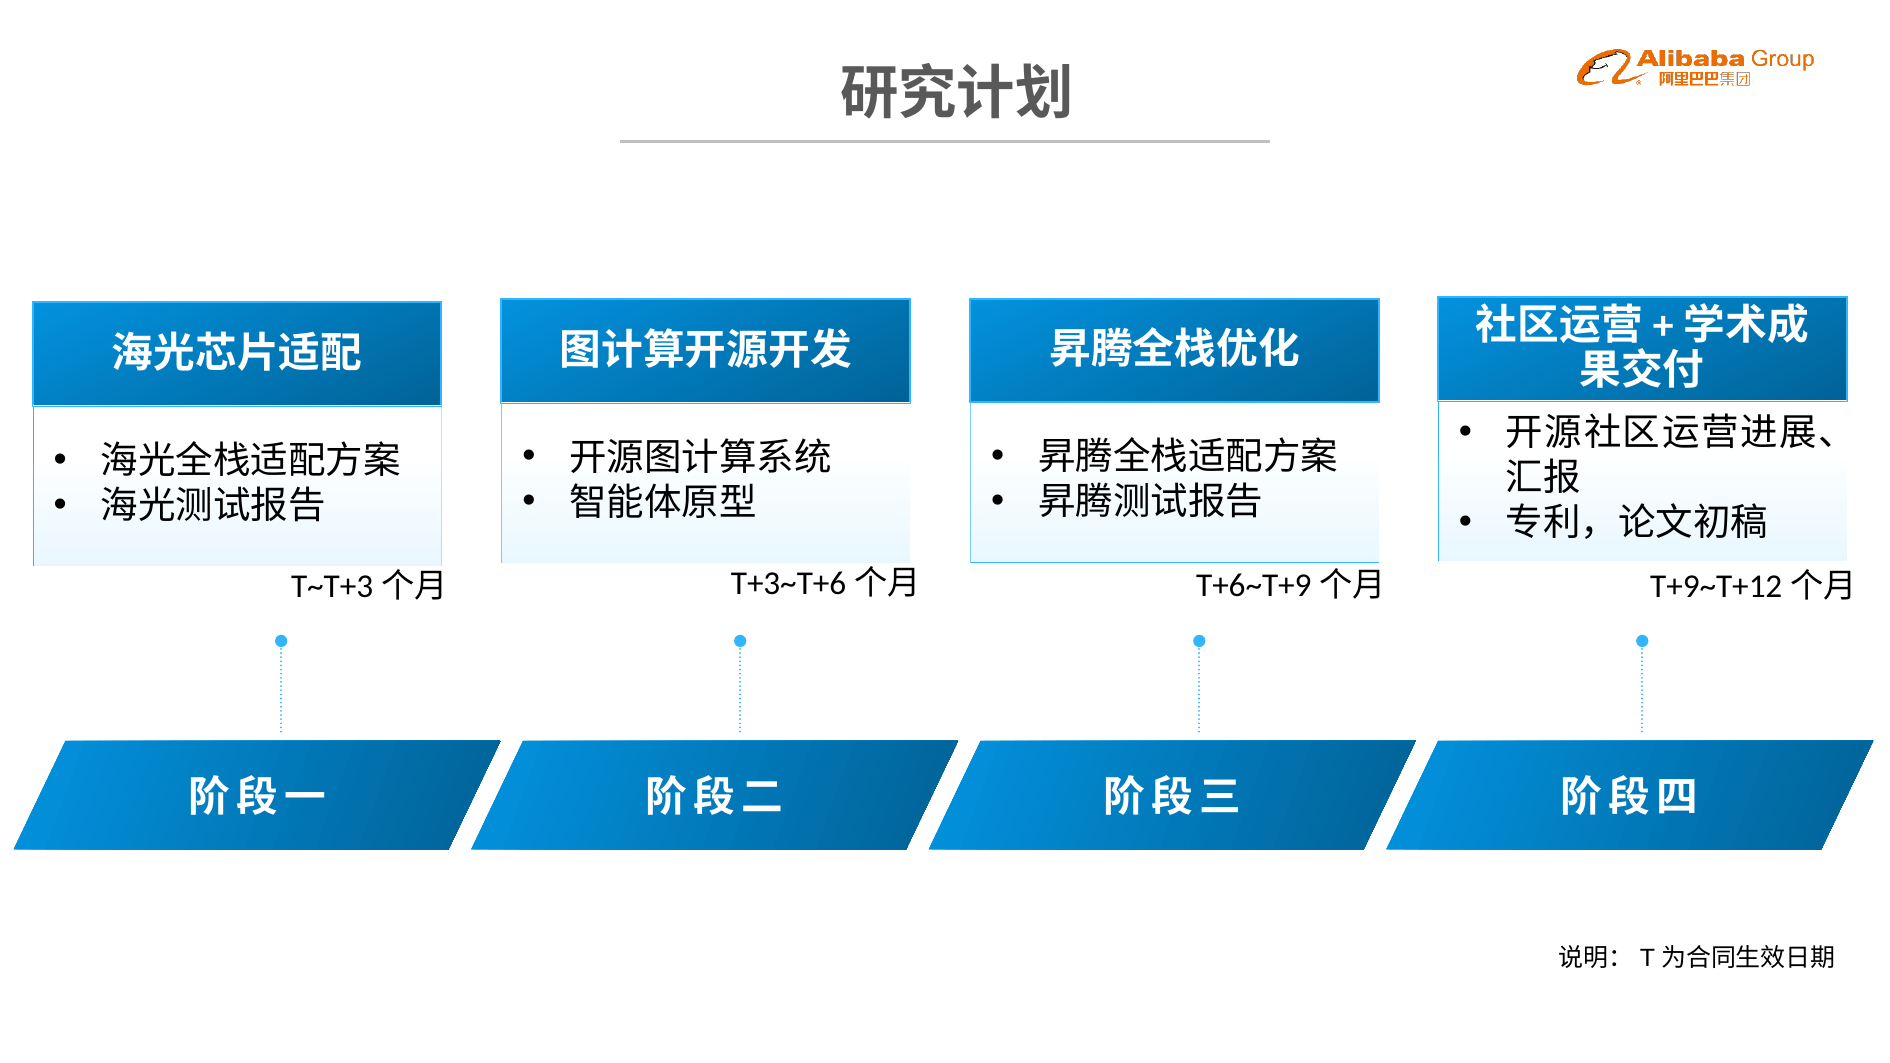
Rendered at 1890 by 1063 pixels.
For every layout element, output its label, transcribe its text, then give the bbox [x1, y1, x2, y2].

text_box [1437, 297, 1847, 561]
text_box 阶段一 [132, 762, 382, 828]
title 研究计划 [58, 35, 1855, 154]
text_box 说明：T为合同生效日期 [1544, 934, 1851, 980]
text_box T+6~T+9个月 [1181, 555, 1405, 611]
text_box [928, 740, 1416, 850]
text_box [13, 740, 501, 850]
text_box T+3~T+6个月 [716, 553, 941, 609]
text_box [970, 298, 1379, 563]
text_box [32, 302, 442, 566]
text_box 阶段二 [590, 762, 839, 828]
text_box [501, 299, 910, 563]
text_box T+9~T+12个月 [1635, 556, 1873, 611]
text_box [1386, 740, 1874, 850]
text_box [471, 740, 958, 850]
text_box T~T+3个月 [276, 556, 469, 612]
text_box 阶段四 [1505, 762, 1754, 828]
text_box 阶段三 [1048, 762, 1297, 828]
